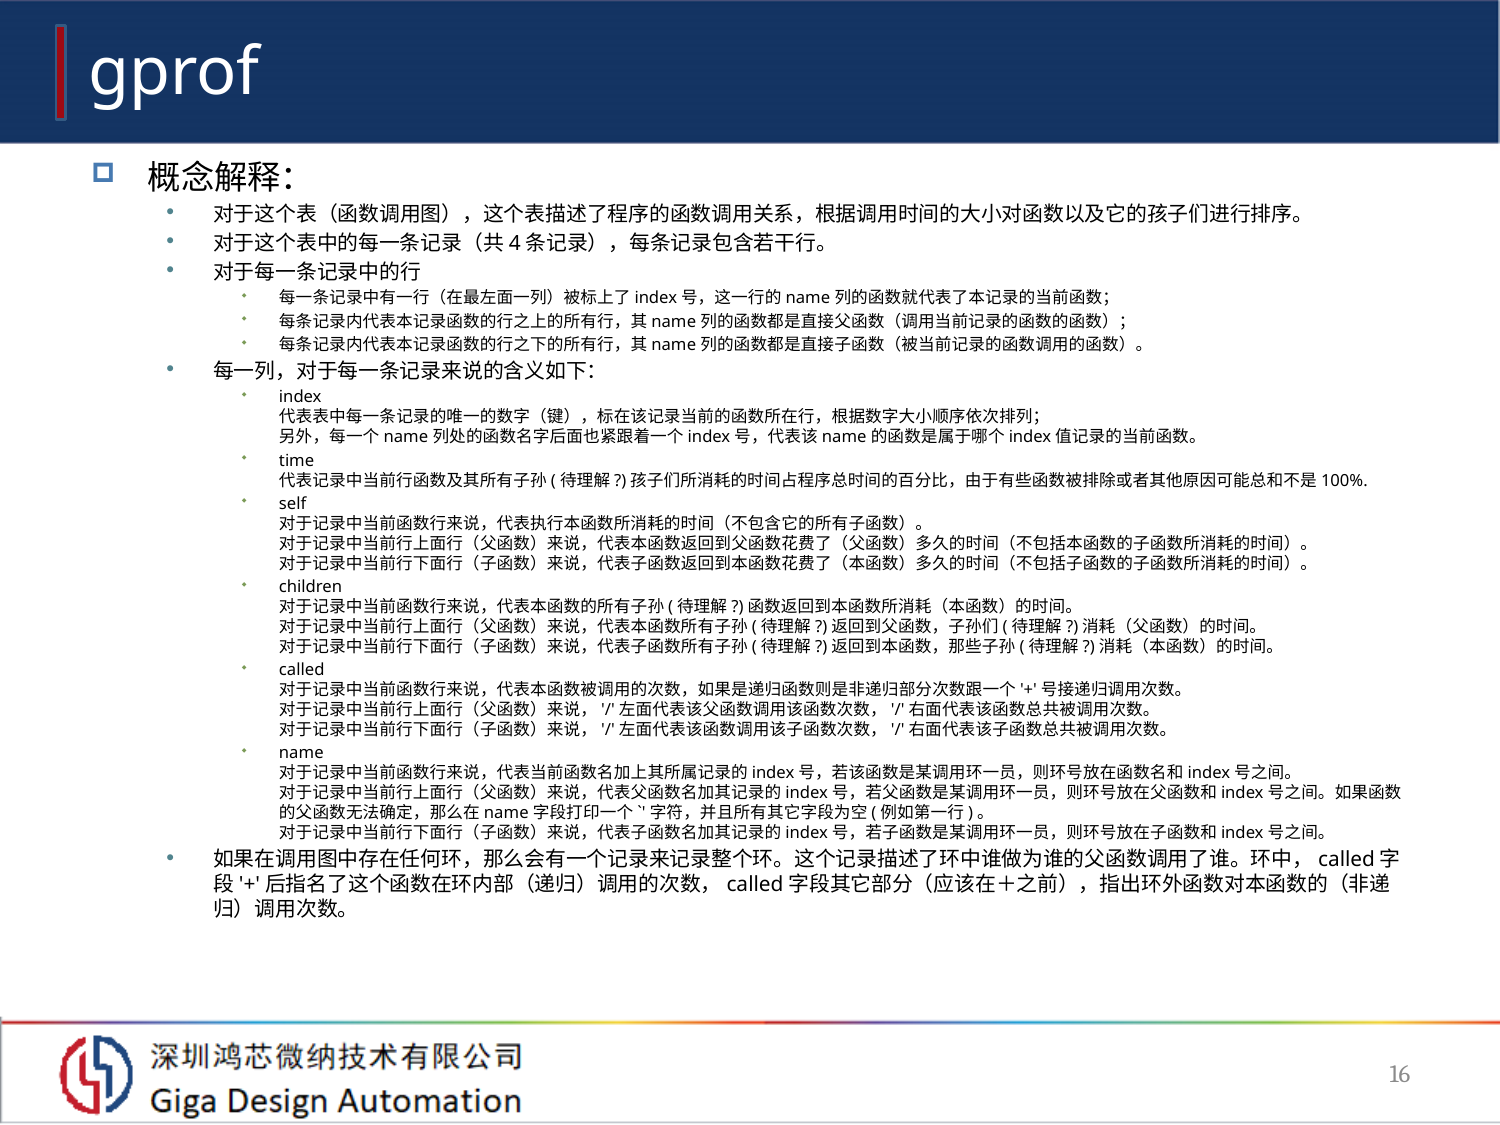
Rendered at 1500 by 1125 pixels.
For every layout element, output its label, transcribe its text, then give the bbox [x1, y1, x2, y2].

list 概念解释： 对于这个表（函数调用图），这个表描述了程序的函数调用关系，根据调用时间的大小对函数以及它的孩子们进行排序。 对于这个表中的每一条记录（共4条记录），每条记录包含若干行。 对于每一条记录中的行 每一条记录中有一行（在最左面一列）被标上了index号，这一行的name列的函数就代表了本记录的当前函数； 每条记录内代表本记录函数的行之上的所有行，其name列的函数都是直接父函数（调用当前记录的函数的函数）； 每条记录内代表本记录函数的行之下的所有行，其name列的函数都是直接子函数（被当前记录的函数调用的函数）。 每一列，对于每一条记录来说的含义如下： index 代表表中每一条记录的唯一的数字（键），标在该记录当前的函数所在行，根据数字大小顺序依次排列； 另外，每一个name列处的函数名字后面也紧跟着一个index号，代表该name的函数是属于哪个index值记录的当前函数。 time 代表记录中当前行函数及其所有子孙(待理解?)孩子们所消耗的时间占程序总时间的百分比，由于有些函数被排除或者其他原因可能总和不是100%. self 对于记录中当前函数行来说，代表执行本函数所消耗的时间（不包含它的所有子函数）。 对于记录中当前行上面行（父函数）来说，代表本函数返回到父函数花费了（父函数）多久的时间（不包括本函数的子函数所消耗的时间）。 对于记录中当前行下面行（子函数）来说，代表子函数返回到本函数花费了（本函数）多久的时间（不包括子函数的子函数所消耗的时间）。 children 对于记录中当前函数行来说，代表本函数的所有子孙(待理解?)函数返回到本函数所消耗（本函数）的时间。 对于记录中当前行上面行（父函数）来说，代表本函数所有子孙(待理解?)返回到父函数，子孙们(待理解?)消耗（父函数）的时间。 对于记录中当前行下面行（子函数）来说，代表子函数所有子孙(待理解?)返回到本函数，那些子孙(待理解?)消耗（本函数）的时间。 called 对于记录中当前函数行来说，代表本函数被调用的次数，如果是递归函数则是非递归部分次数跟一个'+'号接递归调用次数。 对于记录中当前行上面行（父函数）来说，'/'左面代表该父函数调用该函数次数，'/'右面代表该函数总共被调用次数。 对于记录中当前行下面行（子函数）来说，'/'左面代表该函数调用该子函数次数，'/'右面代表该子函数总共被调用次数。 name 对于记录中当前函数行来说，代表当前函数名加上其所属记录的index号，若该函数是某调用环一员，则环号放在函数名和index号之间。 对于记录中当前行上面行（父函数）来说，代表父函数名加其记录的index号，若父函数是某调用环一员，则环号放在父函数和index号之间。如果函数的父函数无法确定，那么在name字段打印一个`'字符，并且所有其它字段为空(例如第一行)。 对于记录中当前行下面行（子函数）来说，代表子函数名加其记录的index号，若子函数是某调用环一员，则环号放在子函数和index号之间。 如果在调用图中存在任何环，那么会有一个记录来记录整个环。这个记录描述了环中谁做为谁的父函数调用了谁。环中，called字段'+'后指名了这个函数在环内部（递归）调用的次数，called字段其它部分（应该在＋之前），指出环外函数对本函数的（非递归）调用次数。 [76, 149, 1424, 1012]
slide_number 16 [1074, 1042, 1425, 1103]
picture [0, 0, 1500, 1125]
title gprof [73, 20, 1424, 138]
